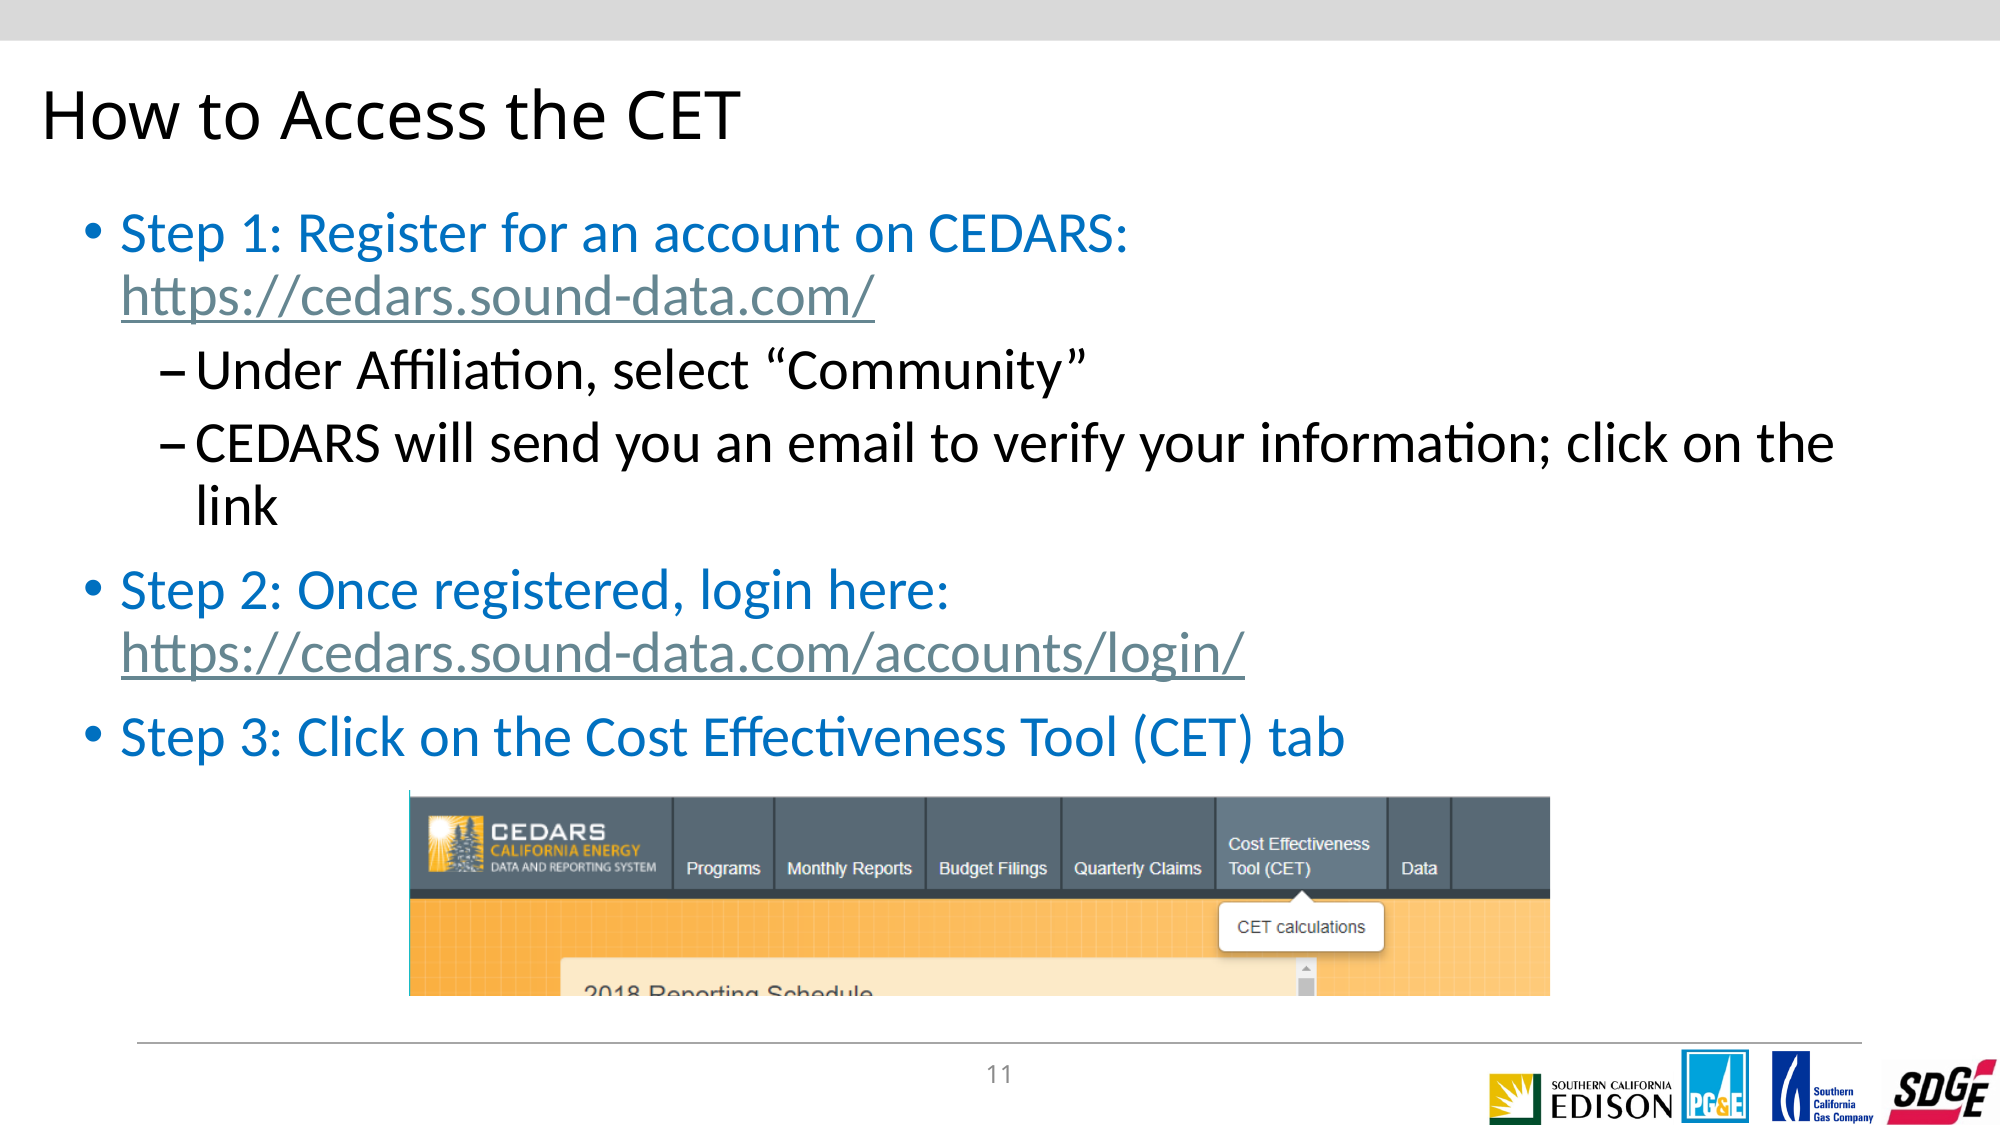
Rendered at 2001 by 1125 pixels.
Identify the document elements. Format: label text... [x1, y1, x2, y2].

list Step 1: Register for an account on CEDARS: https://cedars.sound-data.com/ Under Affiliation, select “Community” CEDARS will send you an email to verify your information; click on the link Step 2: Once registered, login here: https://cedars.sound-data.com/accounts/login/ Step 3: Click on the Cost Effectiveness Tool (CET) tab [68, 195, 1863, 1029]
slide_number 11 [774, 1045, 1225, 1106]
picture [409, 790, 1551, 996]
picture [1479, 1046, 2000, 1125]
title How to Access the CET [25, 45, 1374, 191]
